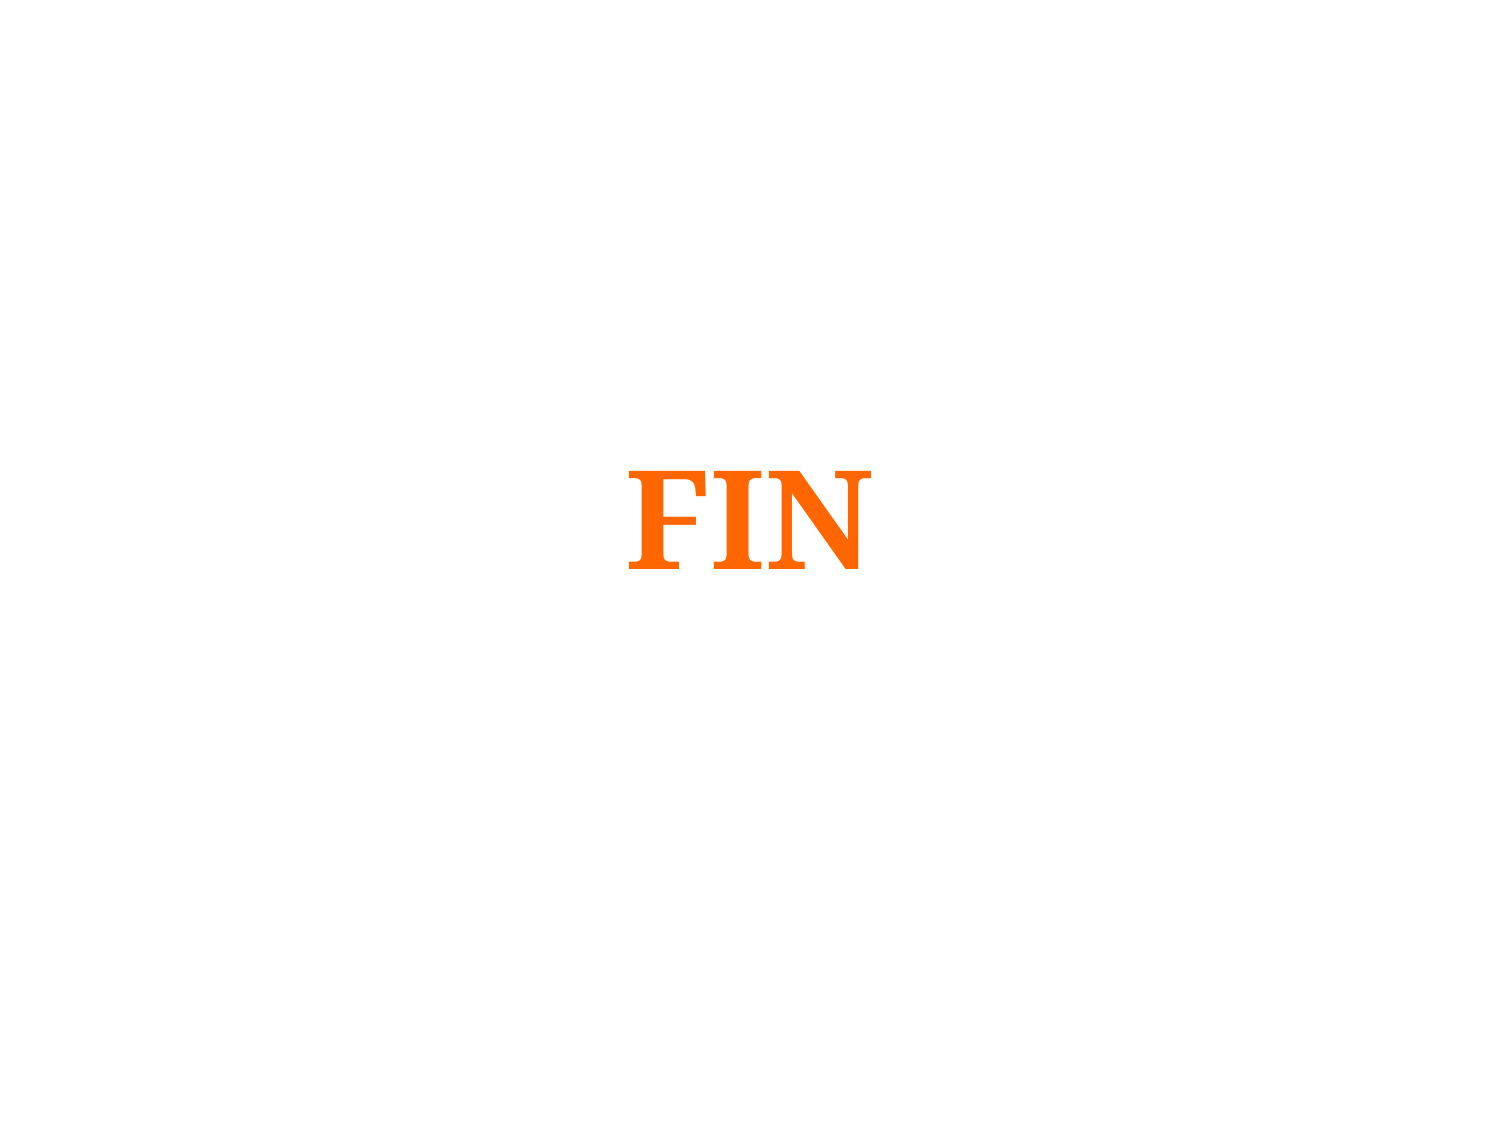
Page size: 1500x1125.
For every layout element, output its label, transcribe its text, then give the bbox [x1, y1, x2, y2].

title FIN [0, 420, 1500, 609]
